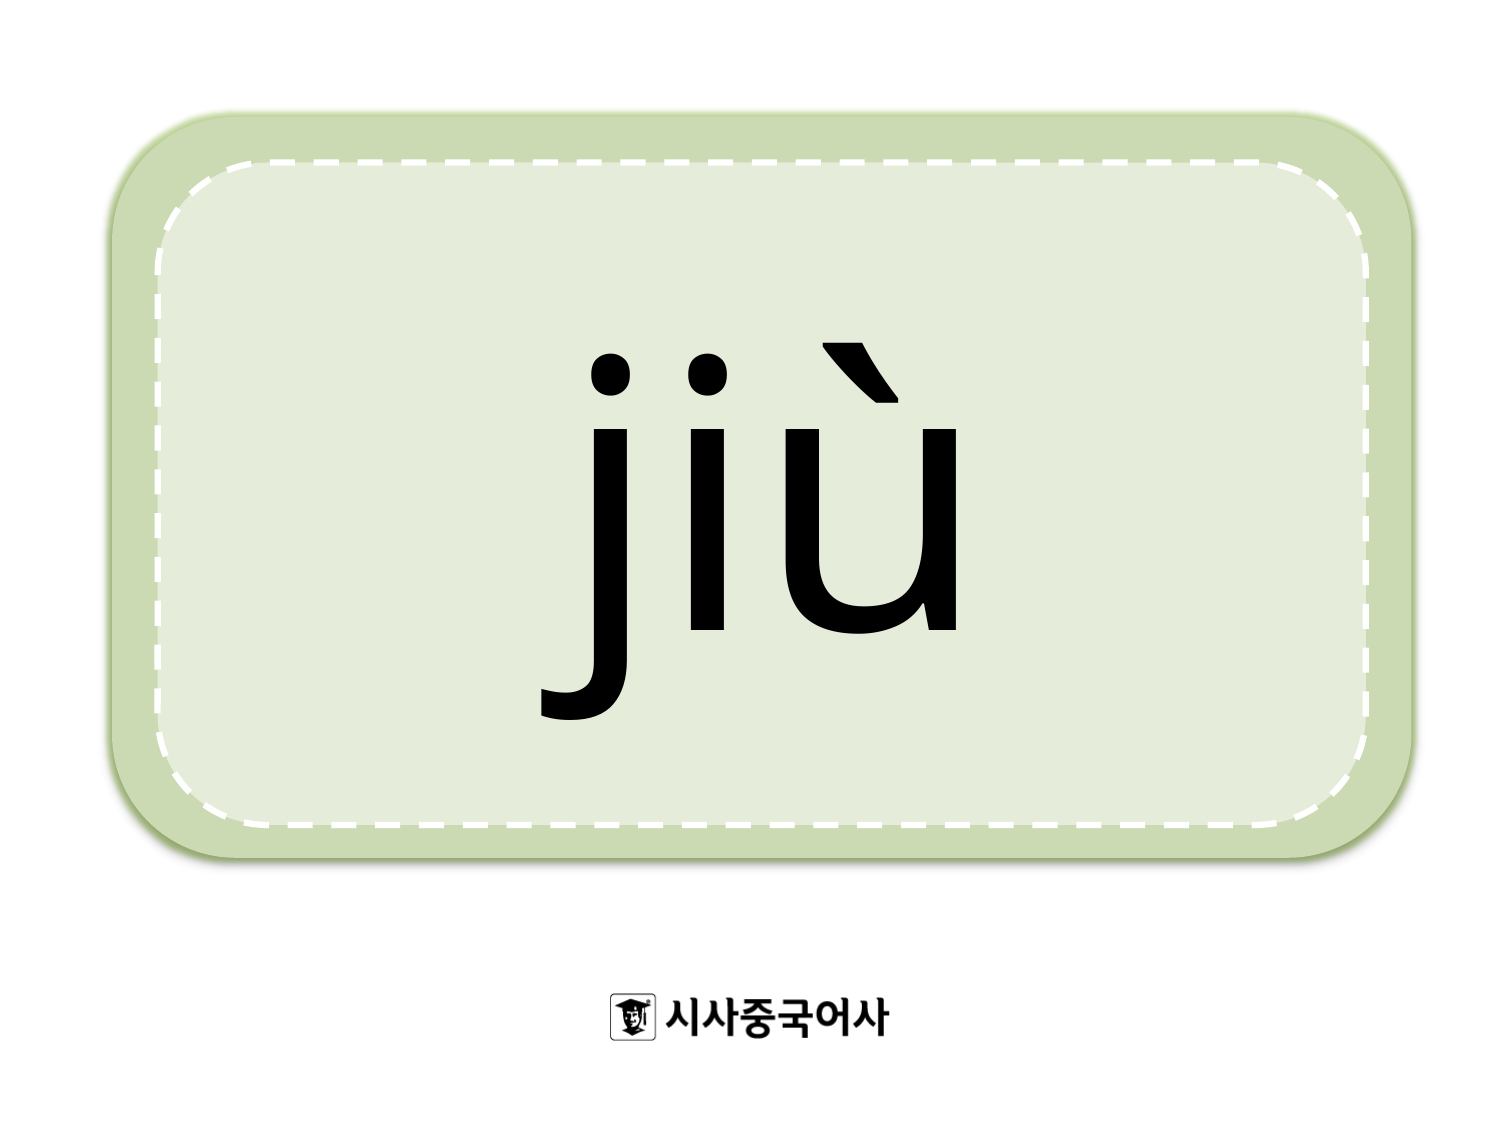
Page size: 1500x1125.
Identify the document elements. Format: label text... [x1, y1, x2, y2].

picture [602, 987, 898, 1047]
text_box jiù [171, 149, 1380, 812]
